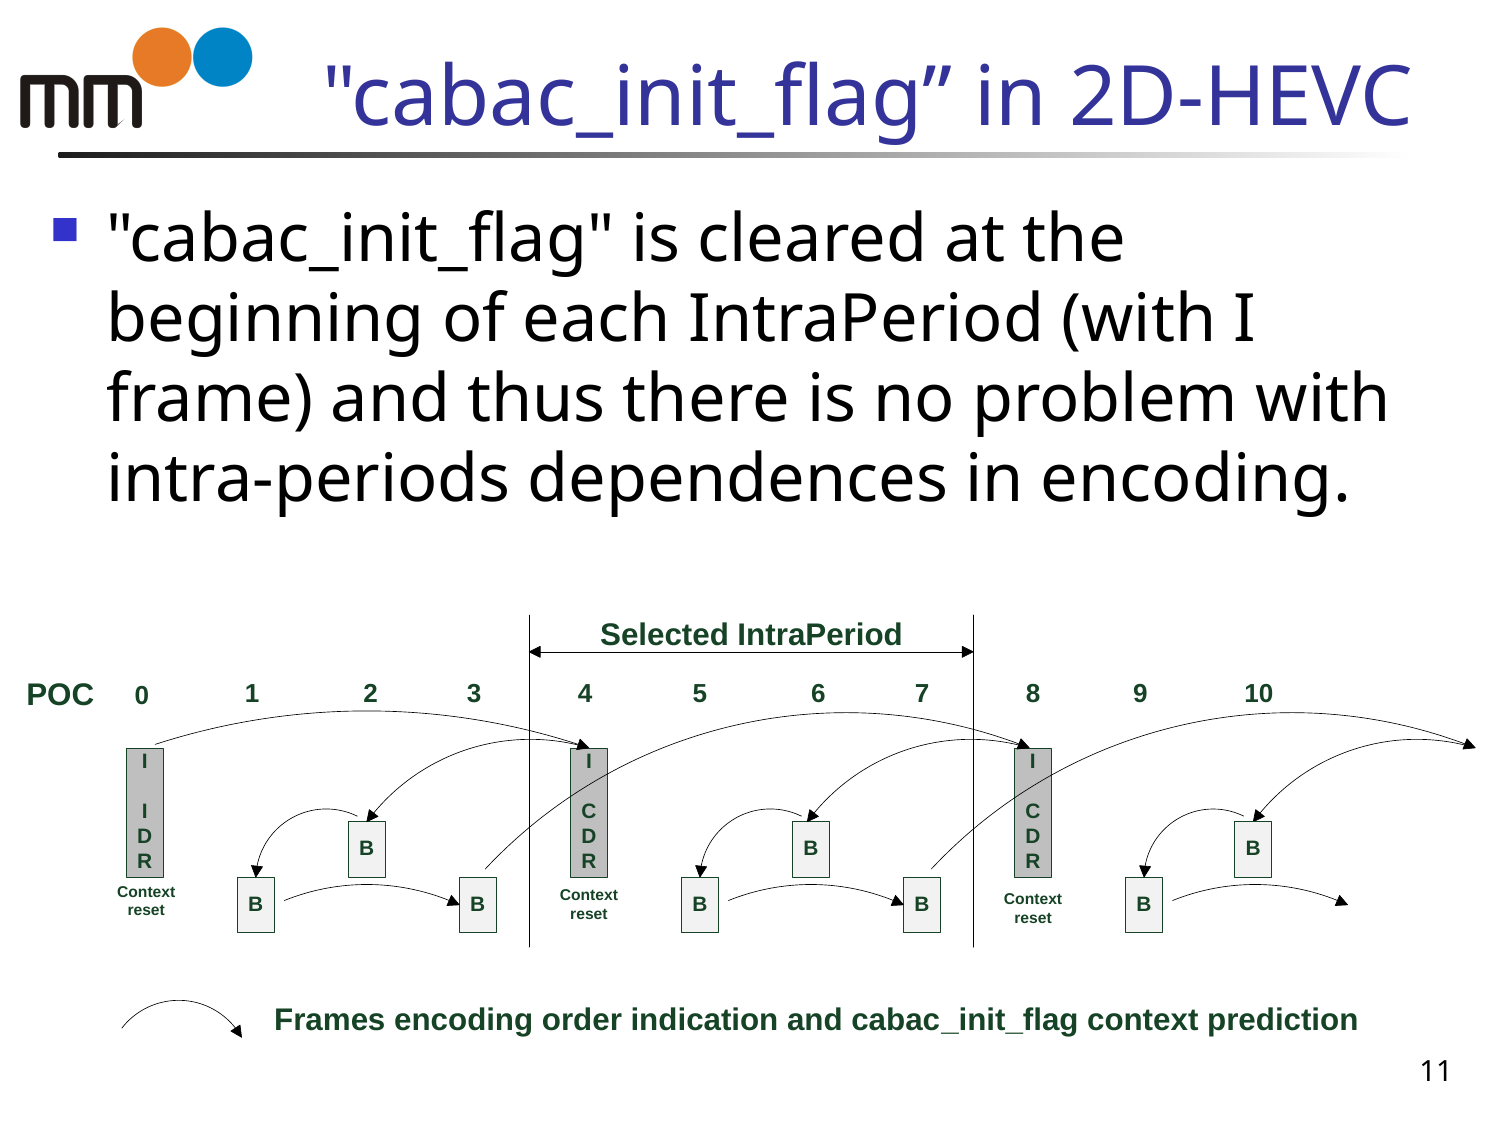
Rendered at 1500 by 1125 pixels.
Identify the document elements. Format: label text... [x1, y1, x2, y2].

title "cabac_init_flag” in 2D-HEVC [269, 23, 1468, 150]
slide_number 11 [1154, 1051, 1468, 1100]
list "cabac_init_flag" is cleared at the beginning of each IntraPeriod (with I frame) and thus there is no problem with intra-periods dependences in encoding. [35, 187, 1469, 607]
picture [23, 609, 1479, 1044]
